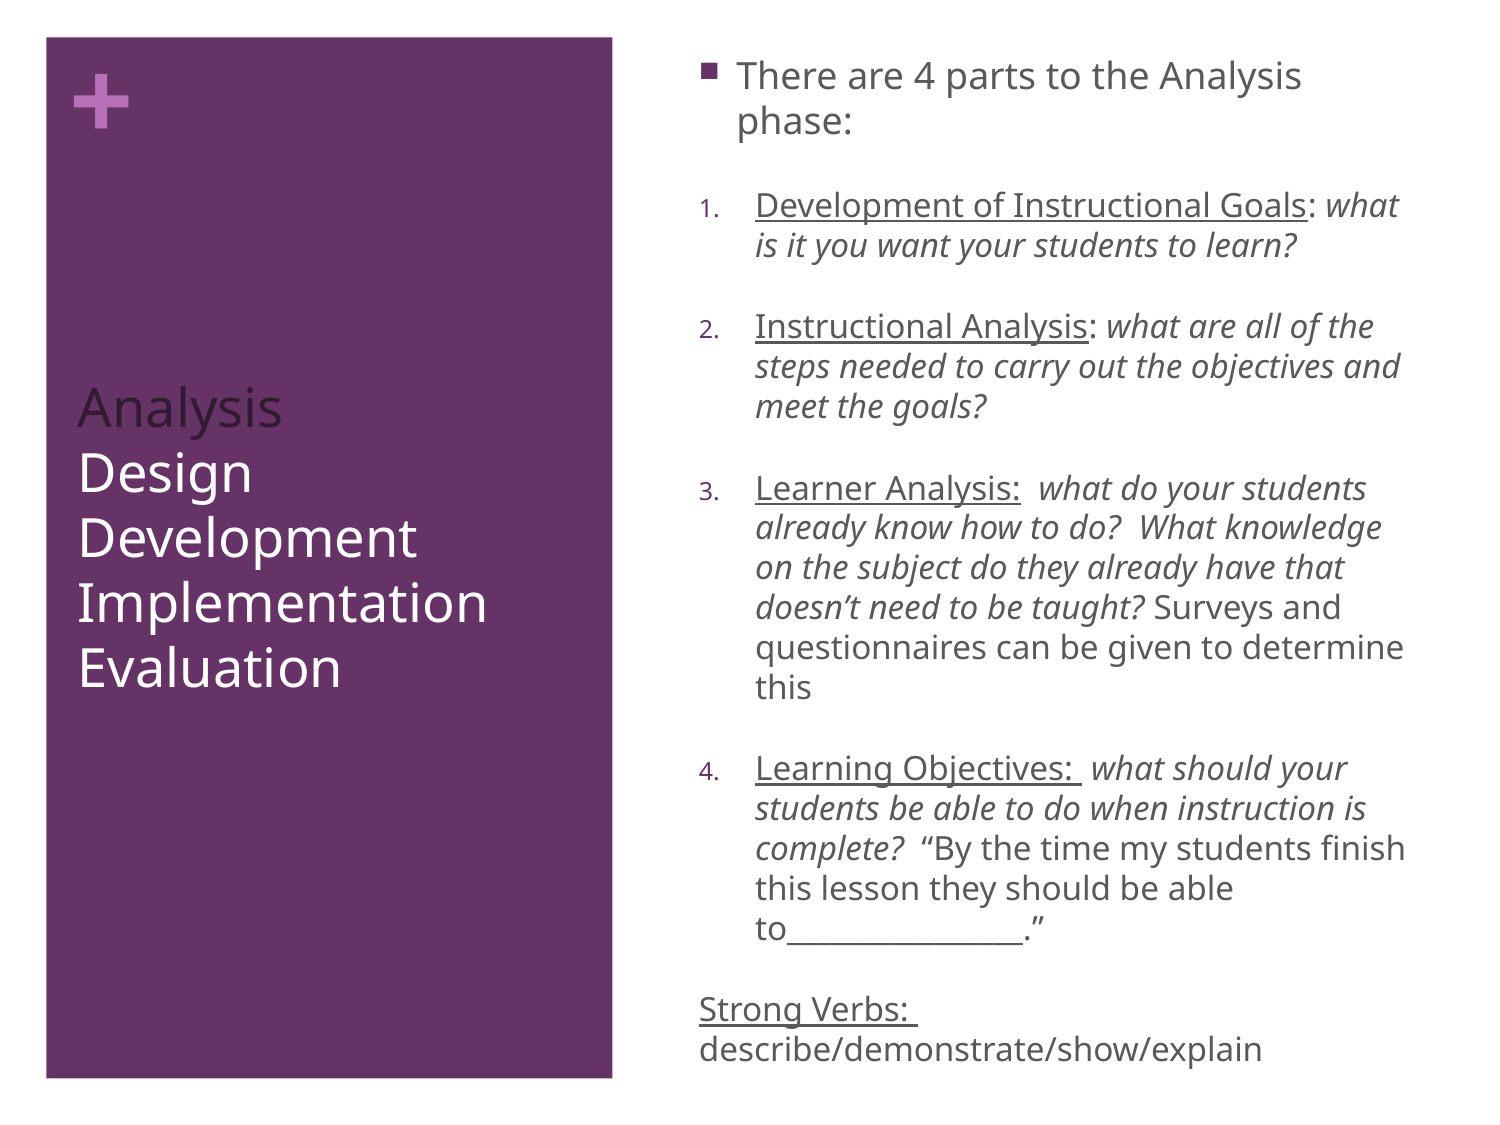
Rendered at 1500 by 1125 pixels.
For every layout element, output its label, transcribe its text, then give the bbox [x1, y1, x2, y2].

title Analysis Design Development Implementation Evaluation [62, 337, 597, 836]
list There are 4 parts to the Analysis phase: Development of Instructional Goals: what is it you want your students to learn? Instructional Analysis: what are all of the steps needed to carry out the objectives and meet the goals? Learner Analysis: what do your students already know how to do? What knowledge on the subject do they already have that doesn’t need to be taught? Surveys and questionnaires can be given to determine this Learning Objectives: what should your students be able to do when instruction is complete? “By the time my students finish this lesson they should be able to________________.” Strong Verbs: describe/demonstrate/show/explain [683, 44, 1438, 1091]
